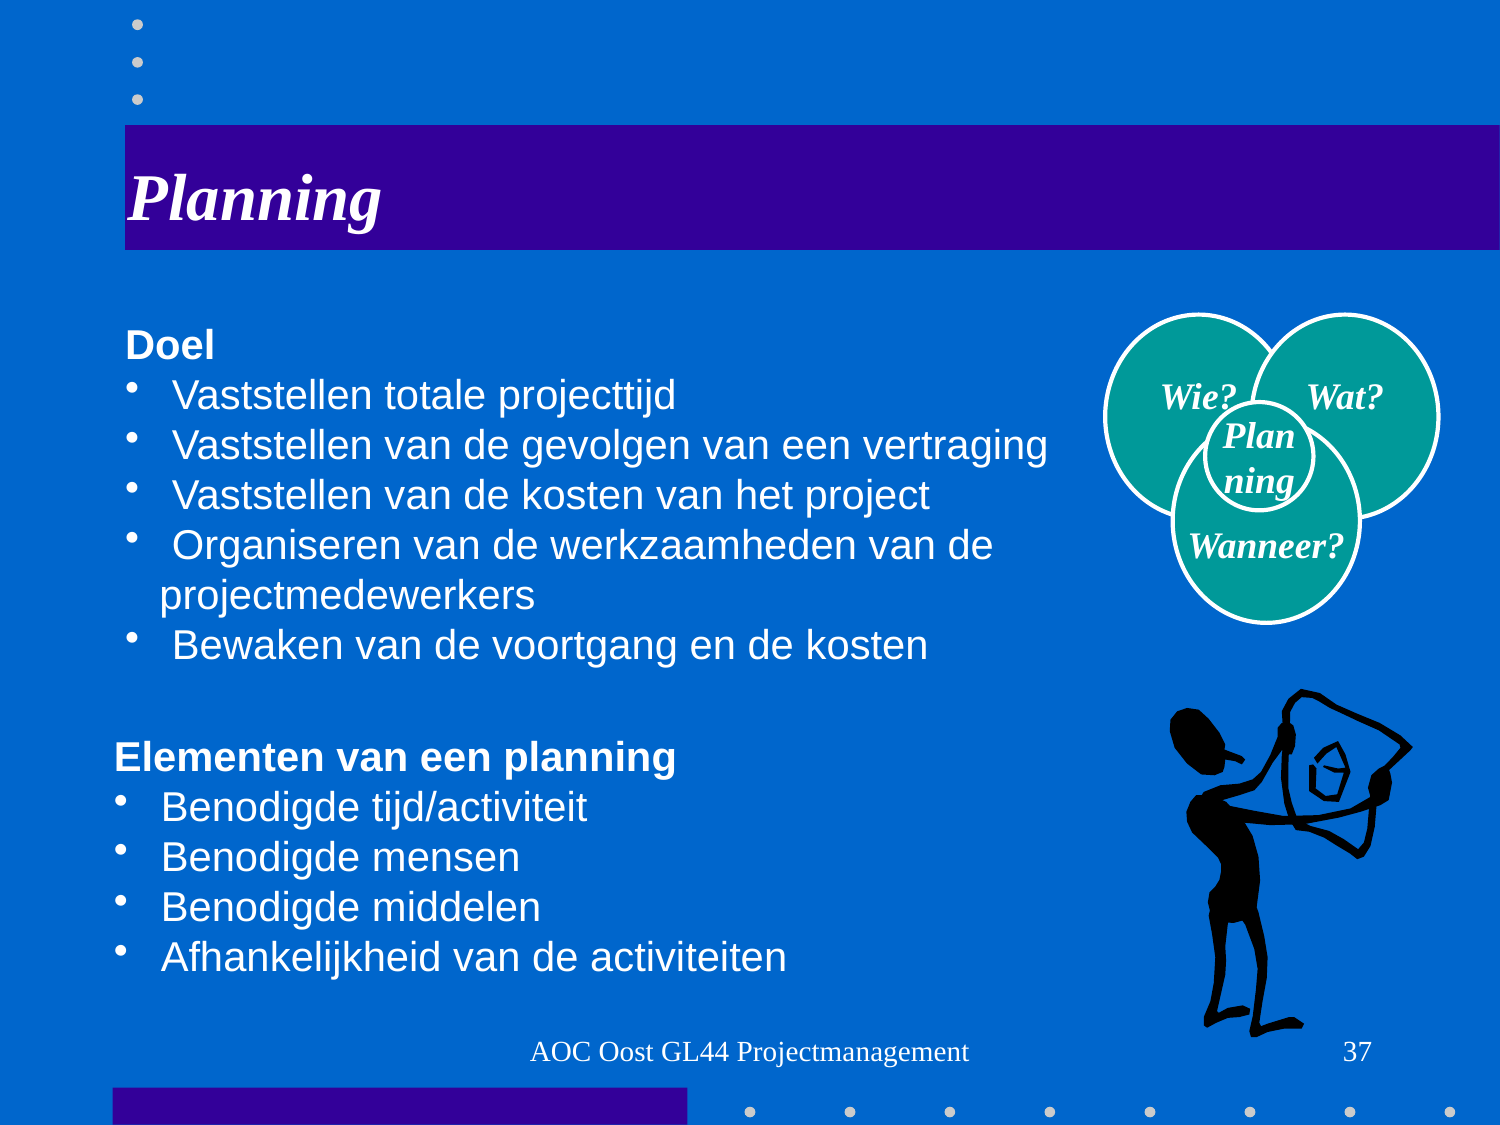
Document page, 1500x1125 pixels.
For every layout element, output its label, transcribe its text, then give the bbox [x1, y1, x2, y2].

title Planning [112, 99, 1388, 288]
text_box Doel Vaststellen totale projecttijd Vaststellen van de gevolgen van een vertraging Vaststellen van de kosten van het project Organiseren van de werkzaamheden van de projectmedewerkers Bewaken van de voortgang en de kosten [109, 309, 1173, 676]
text_box Elementen van een planning Benodigde tijd/activiteit Benodigde mensen Benodigde middelen Afhankelijkheid van de activiteiten [98, 722, 803, 988]
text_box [1169, 688, 1416, 1040]
slide_number 37 [1074, 1012, 1388, 1088]
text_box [1104, 314, 1439, 624]
footer AOC Oost GL44 Projectmanagement [512, 1012, 988, 1088]
